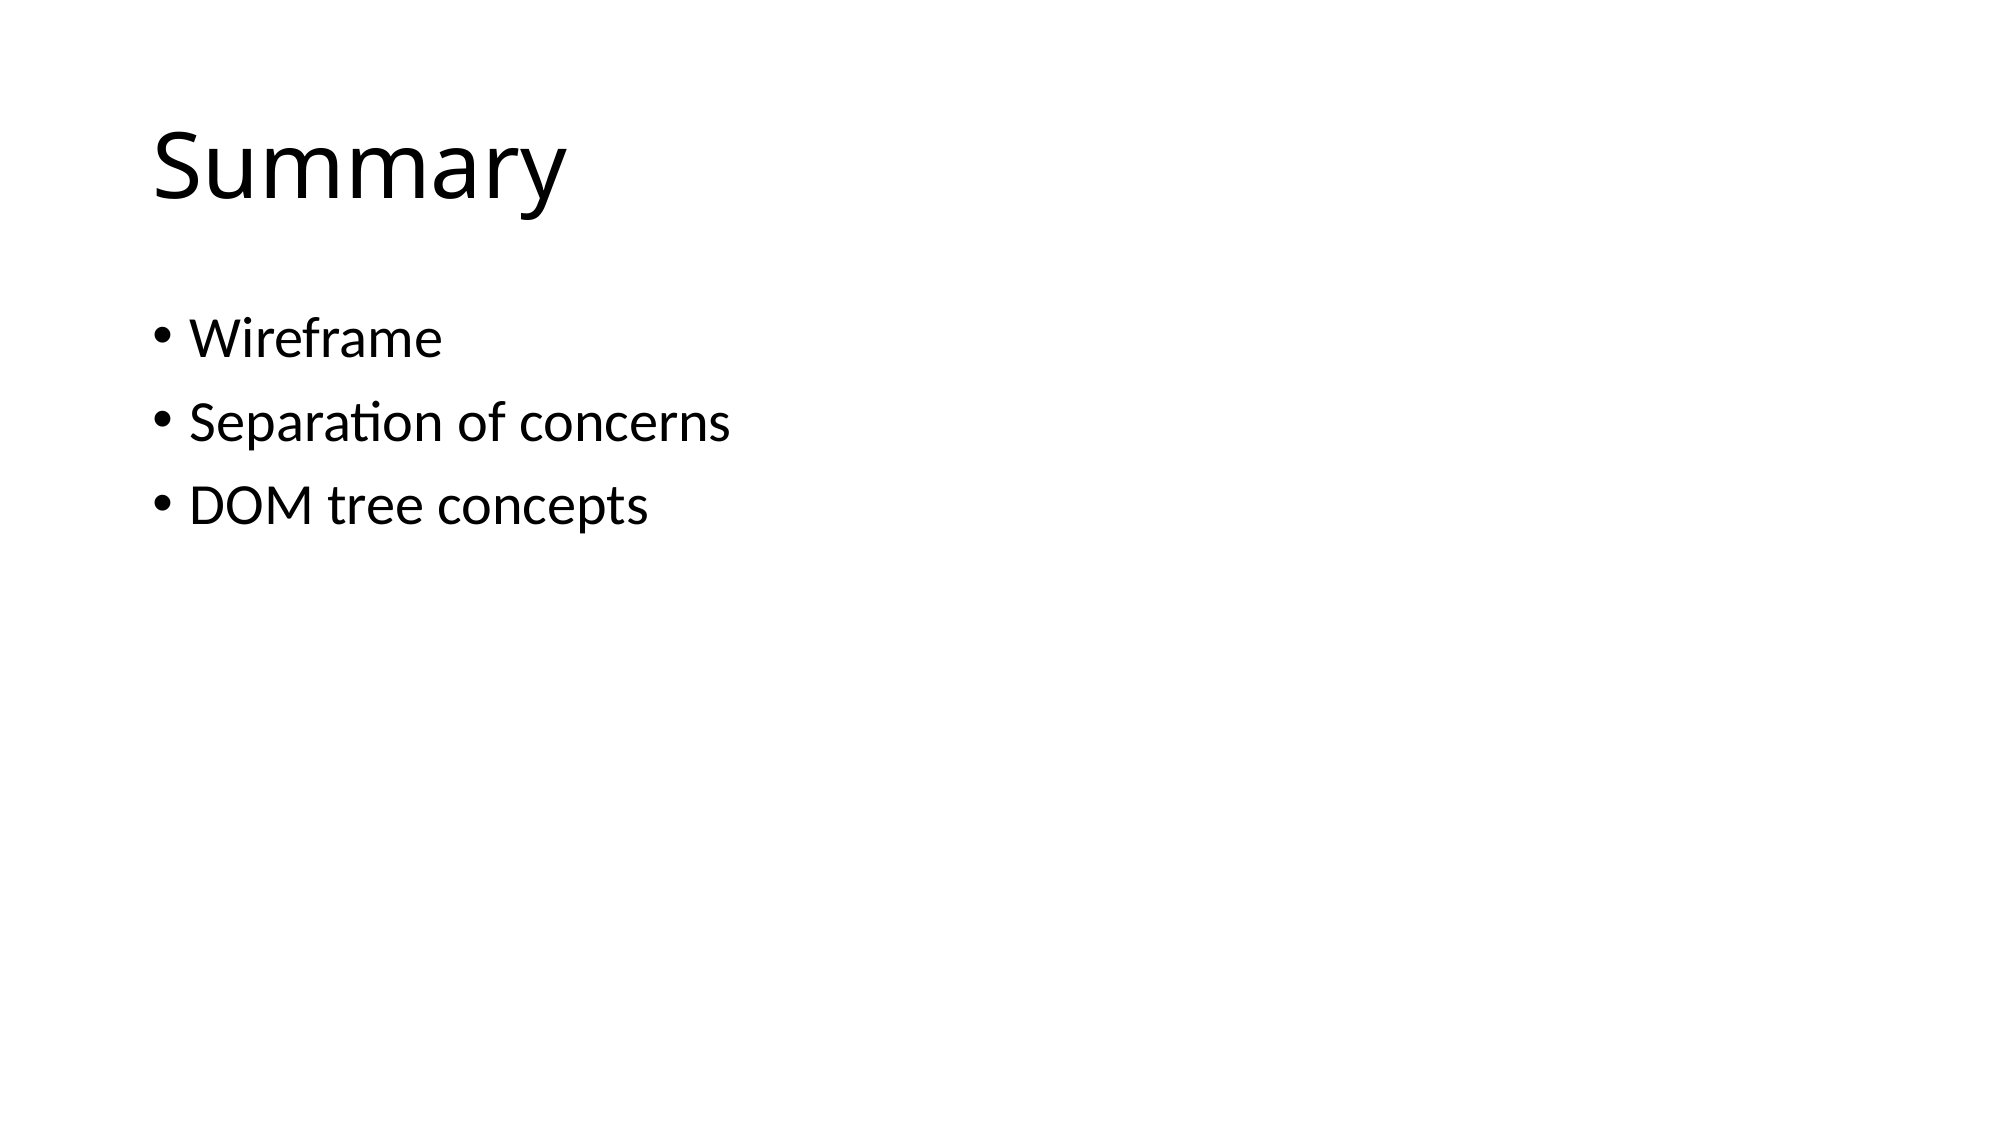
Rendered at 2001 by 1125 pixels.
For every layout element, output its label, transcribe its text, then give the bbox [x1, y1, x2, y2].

title Summary [137, 59, 1863, 278]
list Wireframe Separation of concerns DOM tree concepts [137, 299, 1863, 1014]
